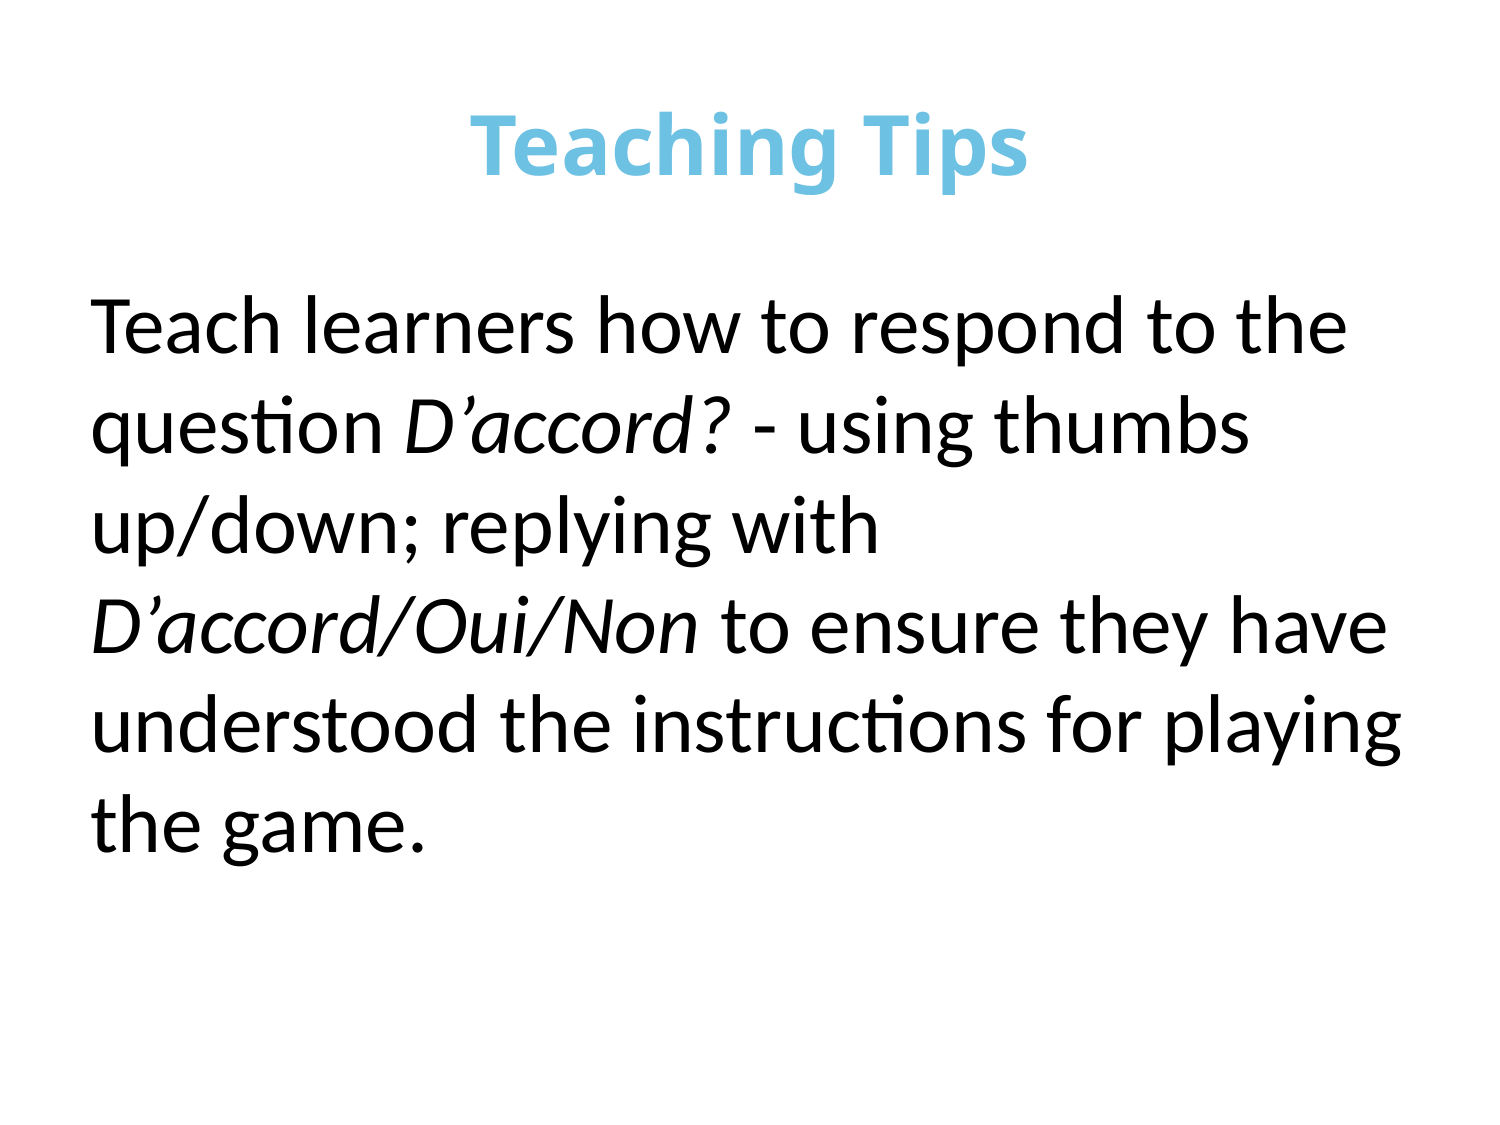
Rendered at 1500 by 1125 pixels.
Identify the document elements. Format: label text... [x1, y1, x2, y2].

list Teach learners how to respond to the question D’accord? - using thumbs up/down; replying with D’accord/Oui/Non to ensure they have understood the instructions for playing the game. [75, 262, 1425, 1005]
title Teaching Tips [75, 45, 1425, 233]
